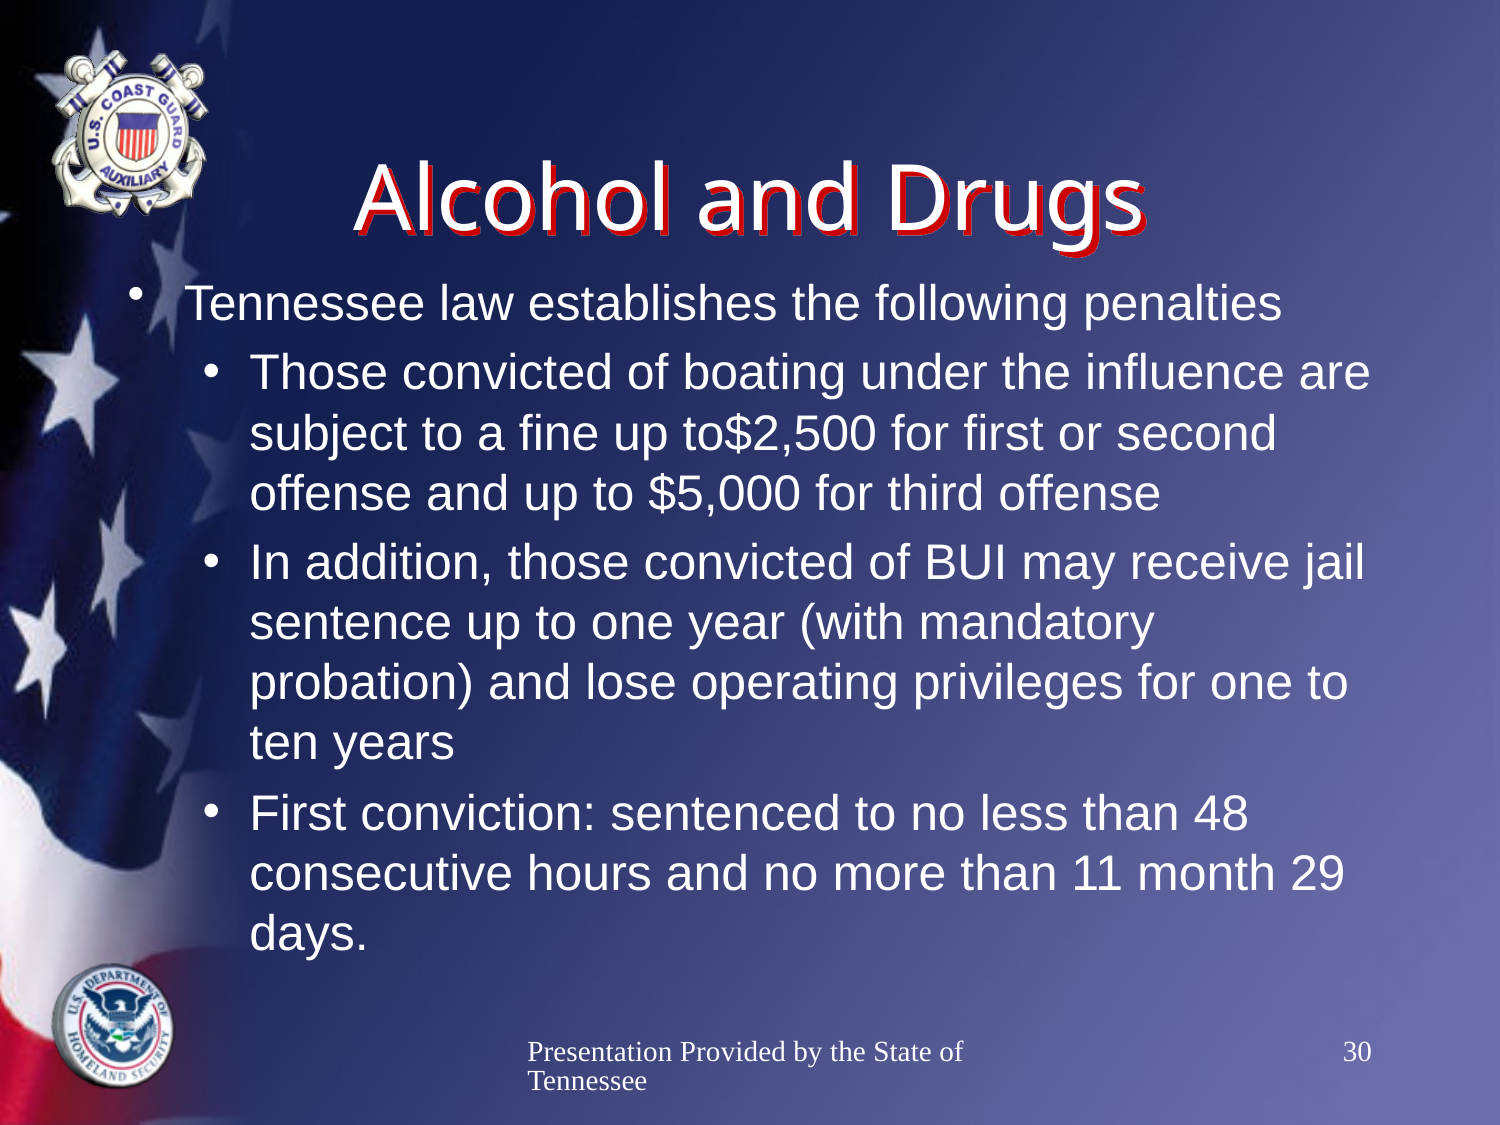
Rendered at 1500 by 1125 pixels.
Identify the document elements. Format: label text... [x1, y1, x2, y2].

picture [0, 0, 1500, 1125]
slide_number 30 [1074, 1025, 1388, 1100]
list Tennessee law establishes the following penalties Those convicted of boating under the influence are subject to a fine up to$2,500 for first or second offense and up to $5,000 for third offense In addition, those convicted of BUI may receive jail sentence up to one year (with mandatory probation) and lose operating privileges for one to ten years First conviction: sentenced to no less than 48 consecutive hours and no more than 11 month 29 days. [112, 262, 1388, 1000]
title Alcohol and Drugs [112, 99, 1388, 262]
footer Presentation Provided by the State of Tennessee [512, 1025, 988, 1100]
